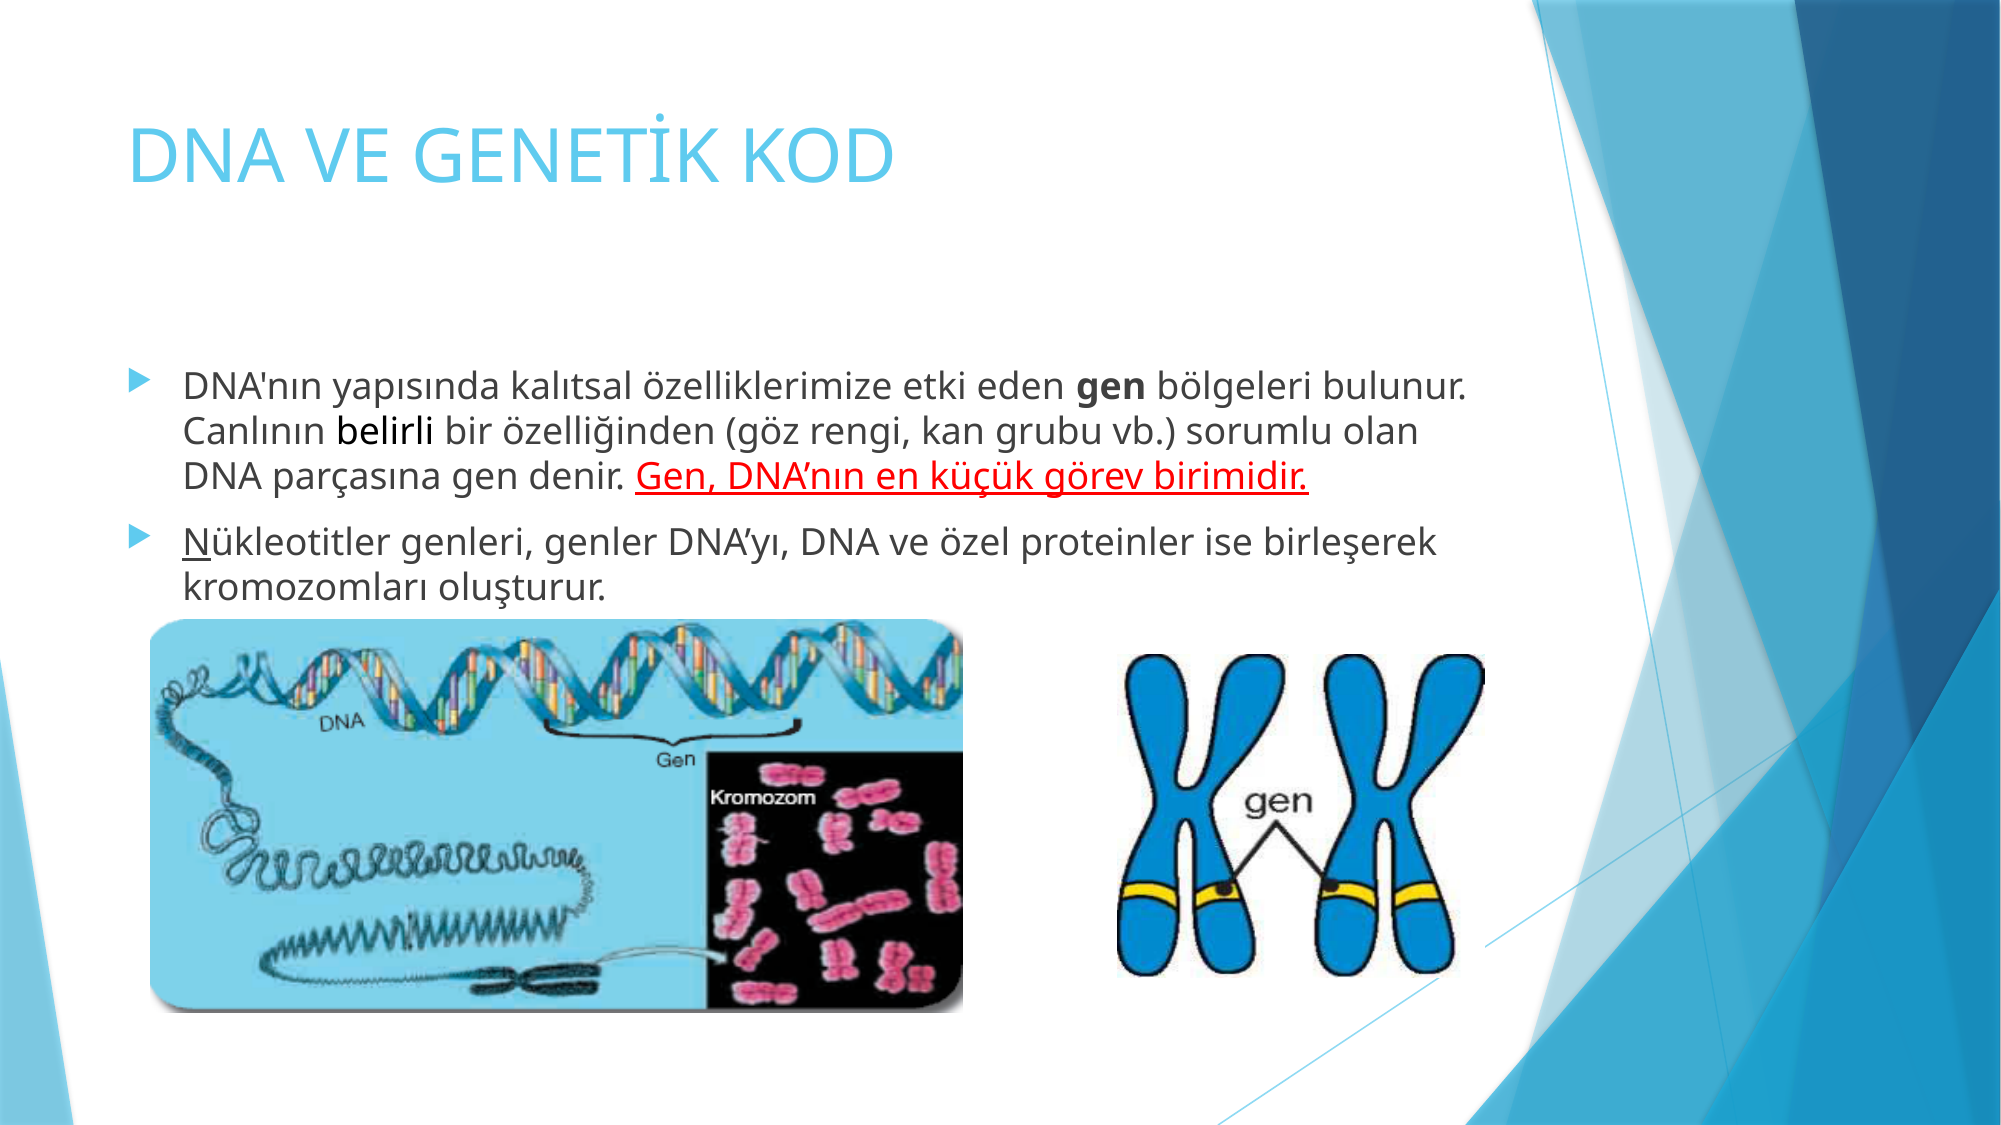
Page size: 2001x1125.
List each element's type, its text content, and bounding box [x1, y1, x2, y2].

picture [150, 618, 963, 1014]
list DNA'nın yapısında kalıtsal özelliklerimize etki eden gen bölgeleri bulunur. Canlının belirli bir özelliğinden (göz rengi, kan grubu vb.) sorumlu olan DNA parçasına gen denir. Gen, DNA’nın en küçük görev birimidir. Nükleotitler genleri, genler DNA’yı, DNA ve özel proteinler ise birleşerek kromozomları oluşturur. [111, 354, 1522, 992]
picture [1116, 654, 1485, 979]
title DNA VE GENETİK KOD [111, 99, 1522, 317]
